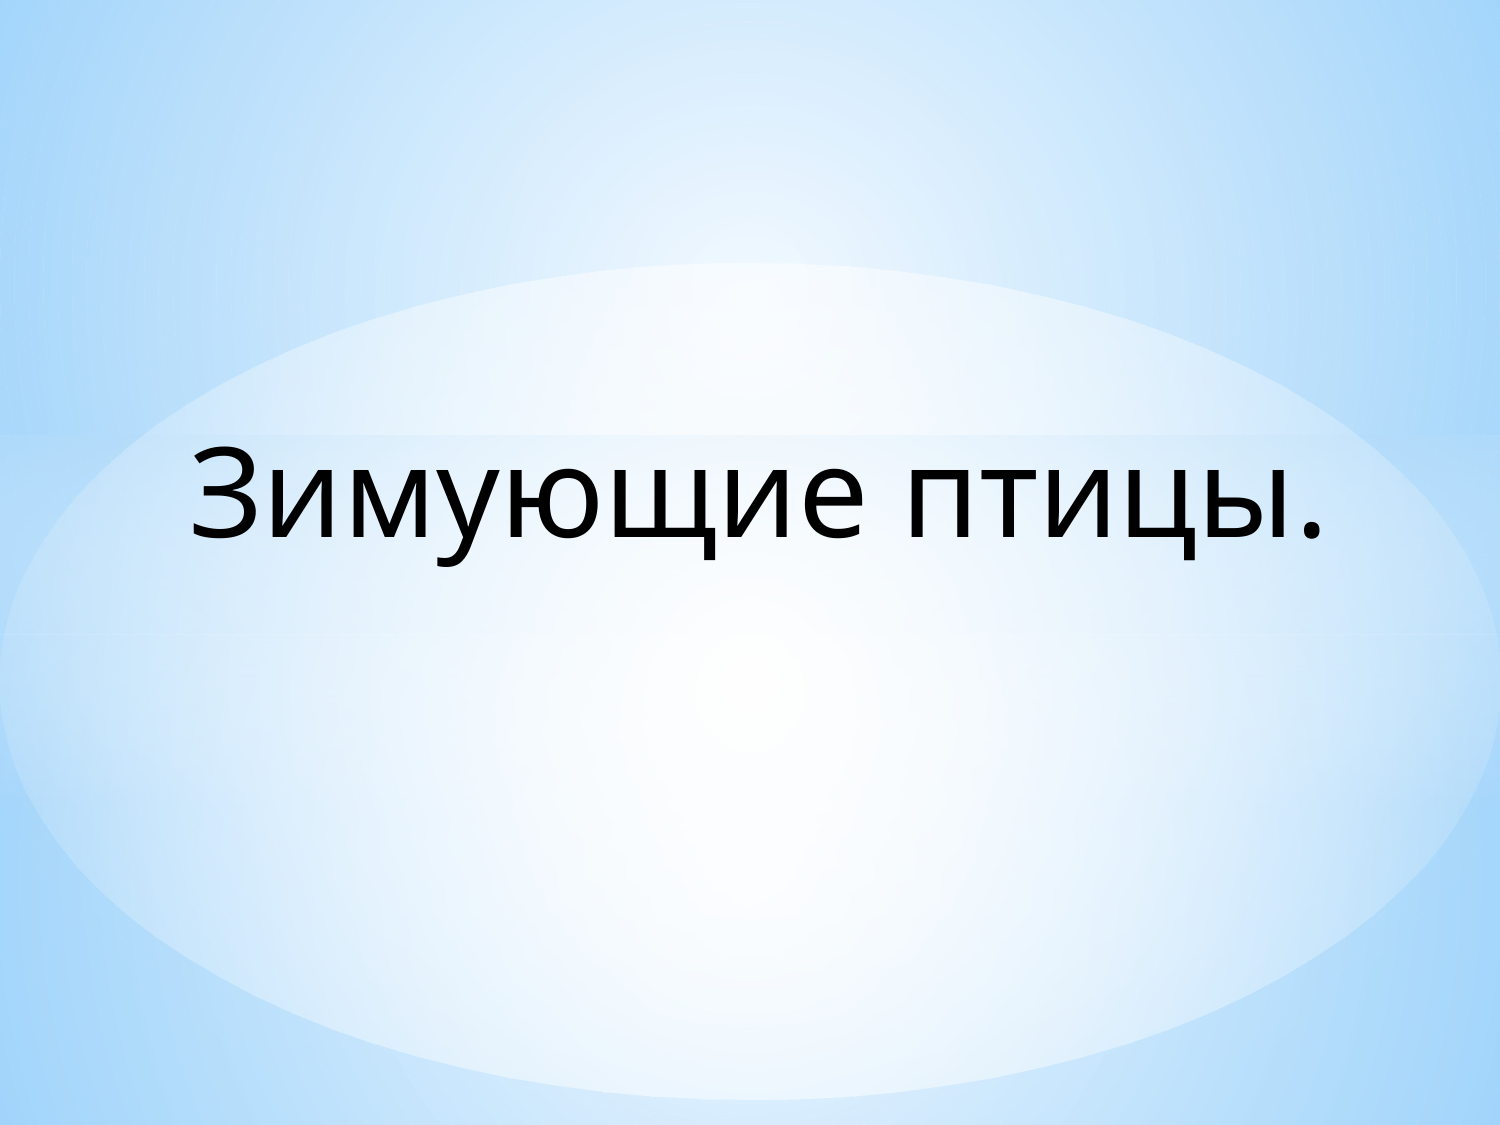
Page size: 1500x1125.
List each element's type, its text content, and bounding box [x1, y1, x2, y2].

title Зимующие птицы. [5, 0, 1483, 1118]
